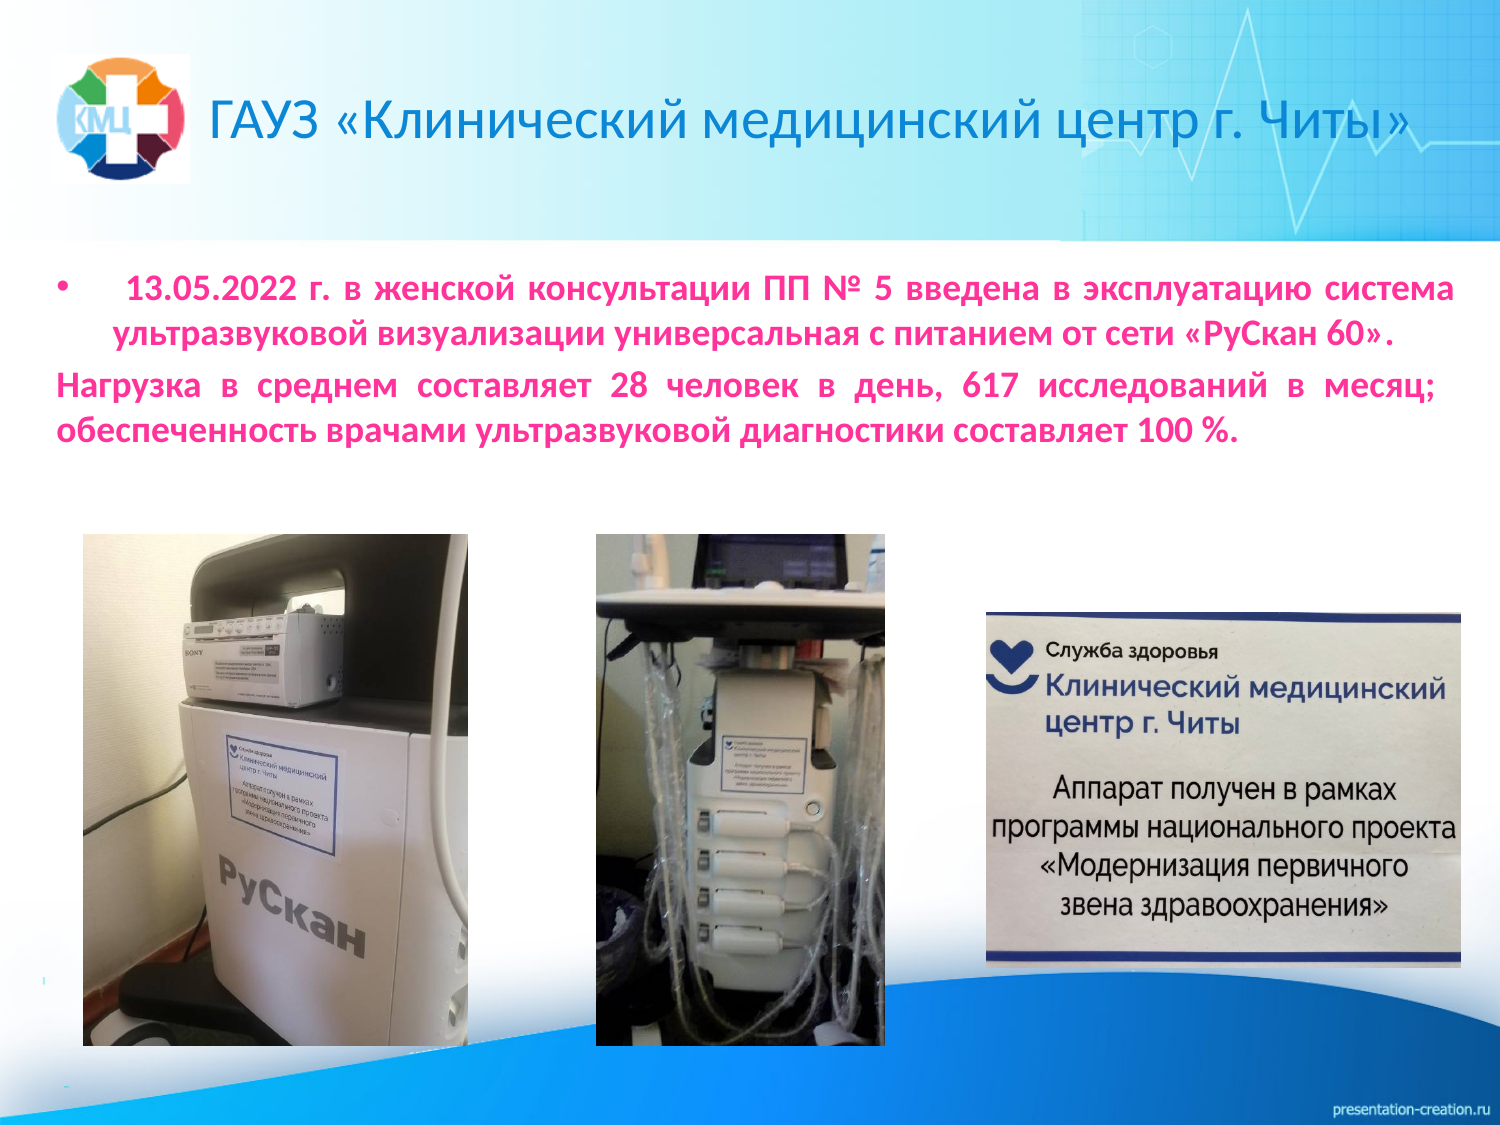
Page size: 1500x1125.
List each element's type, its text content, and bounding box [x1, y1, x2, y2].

picture [0, 0, 1500, 1125]
title ГАУЗ «Клинический медицинский центр г. Читы» [29, 10, 1436, 220]
list 13.05.2022 г. в женской консультации ПП № 5 введена в эксплуатацию система ультразвуковой визуализации универсальная с питанием от сети «РуСкан 60». Нагрузка в среднем составляет 28 человек в день, 617 исследований в месяц; обеспеченность врачами ультразвуковой диагностики составляет 100 %. [41, 255, 1471, 1035]
